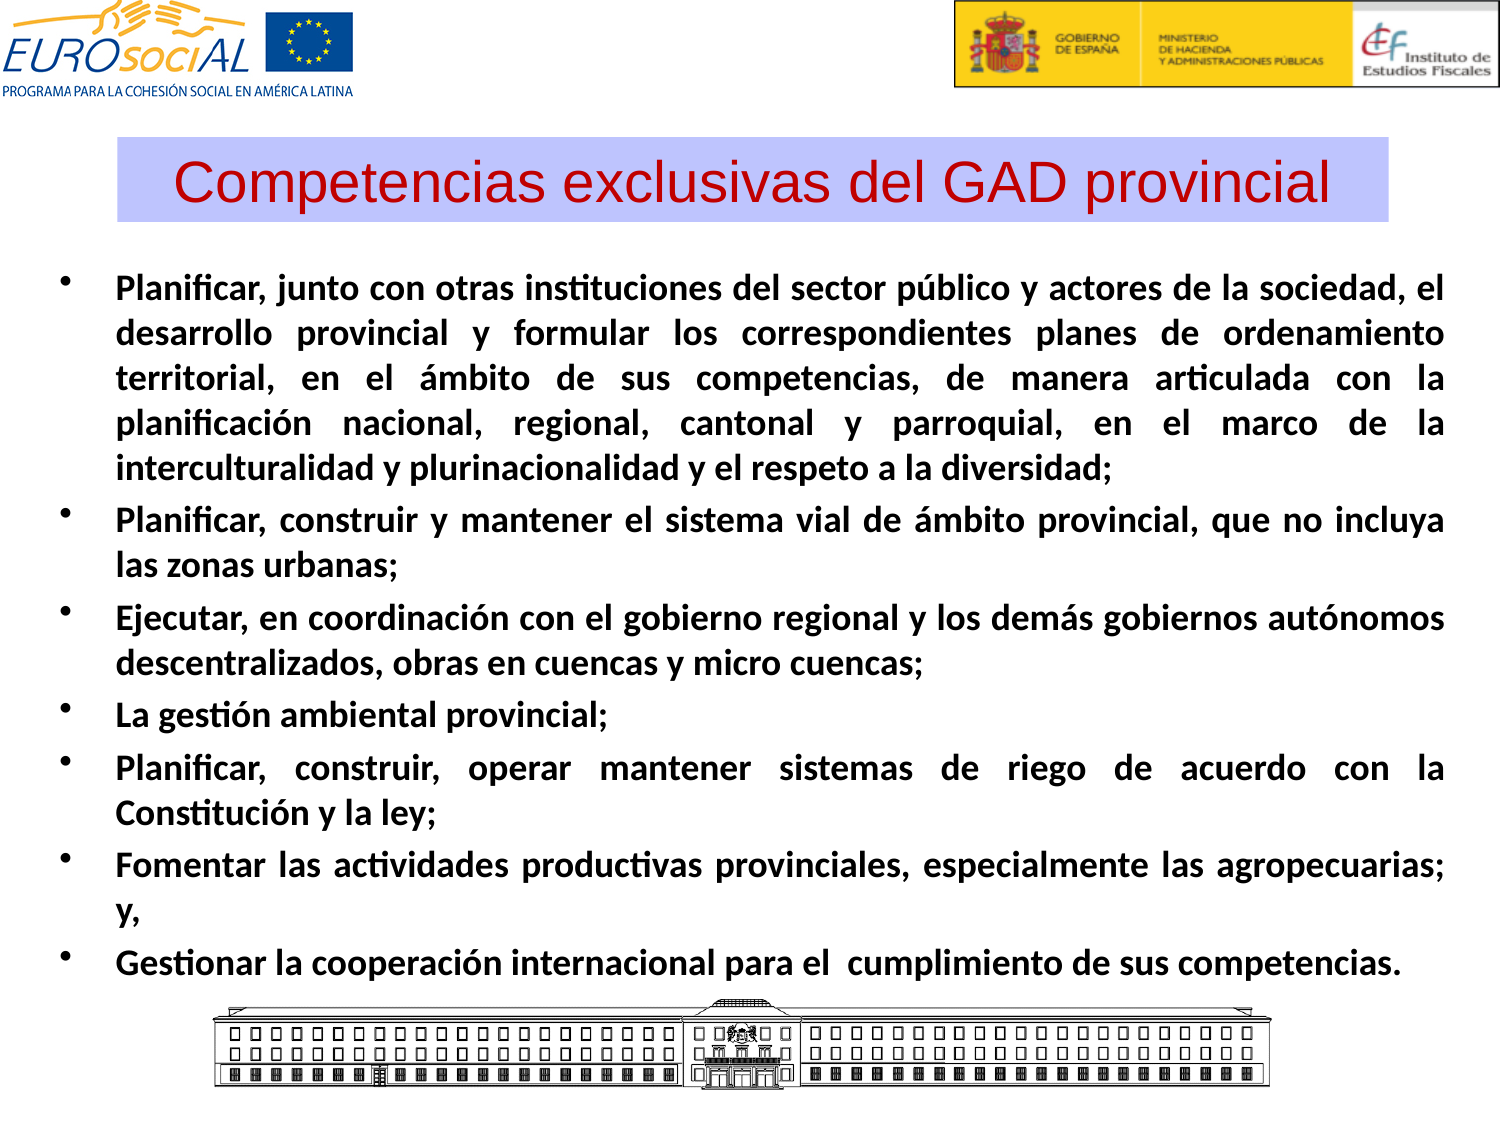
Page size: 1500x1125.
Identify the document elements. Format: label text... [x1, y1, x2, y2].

picture [954, 0, 1500, 89]
picture [0, 0, 354, 97]
text_box Competencias exclusivas del GAD provincial [117, 137, 1389, 222]
list Planificar, junto con otras instituciones del sector público y actores de la sociedad, el desarrollo provincial y formular los correspondientes planes de ordenamiento territorial, en el ámbito de sus competencias, de manera articulada con la planificación nacional, regional, cantonal y parroquial, en el marco de la interculturalidad y plurinacionalidad y el respeto a la diversidad; Planificar, construir y mantener el sistema vial de ámbito provincial, que no incluya las zonas urbanas; Ejecutar, en coordinación con el gobierno regional y los demás gobiernos autónomos descentralizados, obras en cuencas y micro cuencas; La gestión ambiental provincial; Planificar, construir, operar mantener sistemas de riego de acuerdo con la Constitución y la ley; Fomentar las actividades productivas provinciales, especialmente las agropecuarias; y, Gestionar la cooperación internacional para el cumplimiento de sus competencias. [44, 255, 1462, 868]
picture [212, 999, 1272, 1090]
